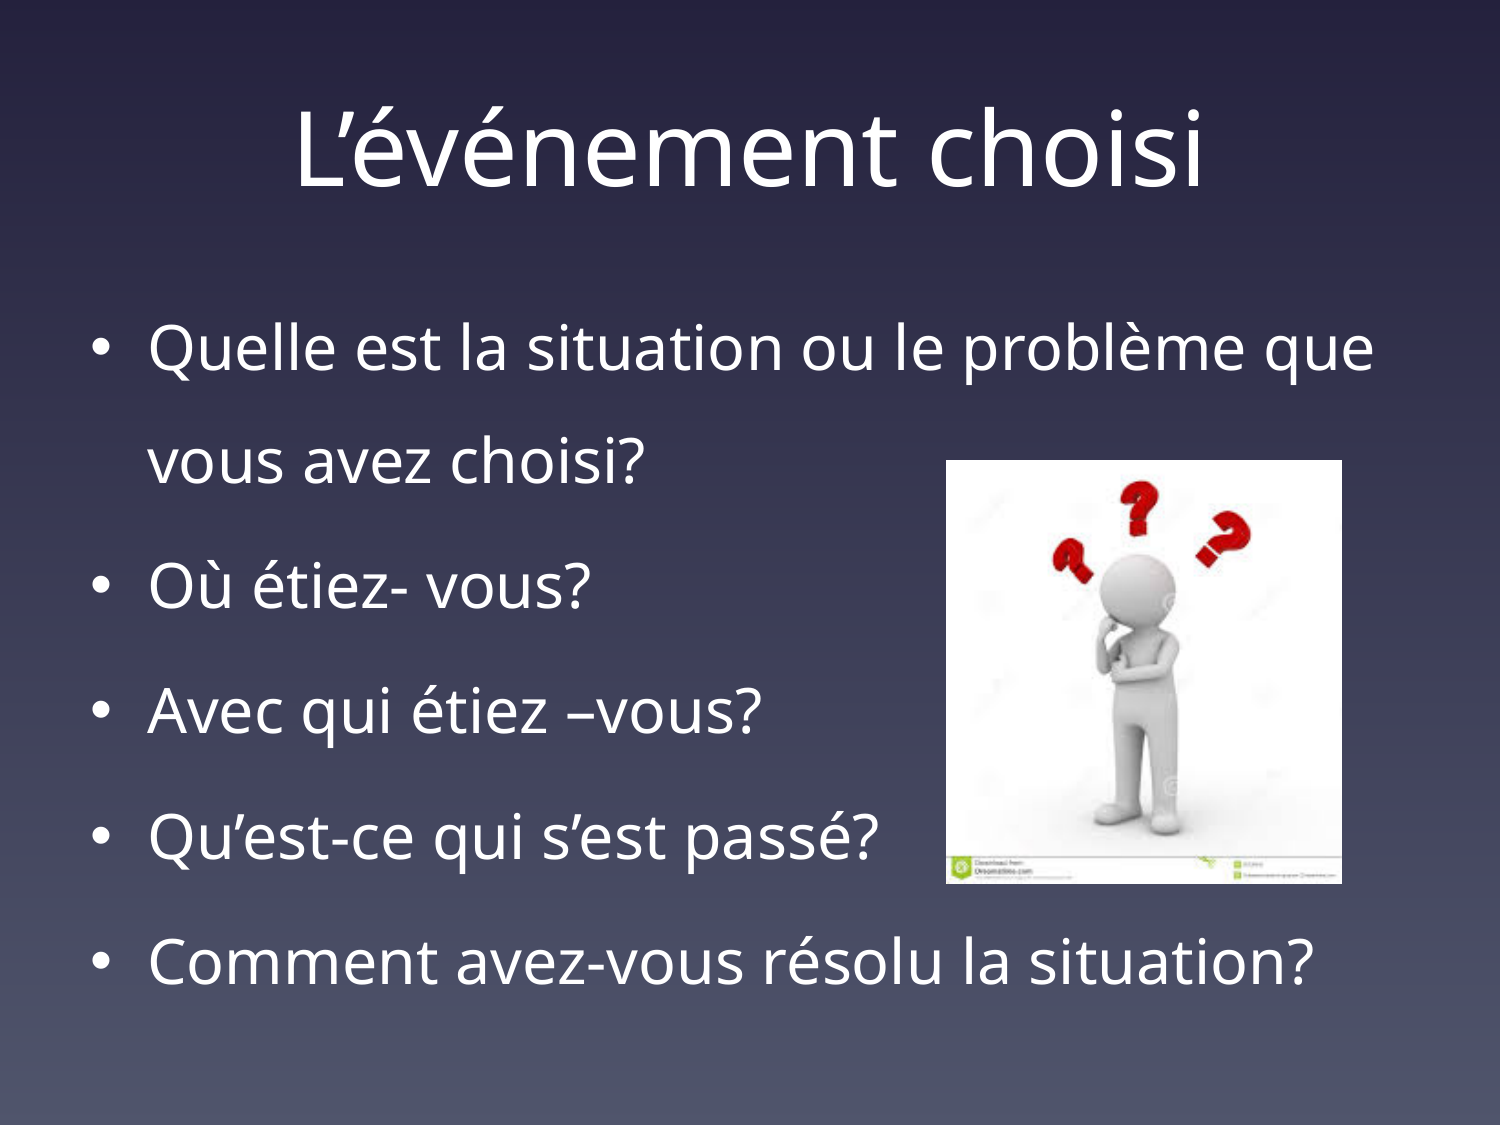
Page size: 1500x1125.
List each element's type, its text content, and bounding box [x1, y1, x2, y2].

list Quelle est la situation ou le problème que vous avez choisi? Où étiez- vous? Avec qui étiez –vous? Qu’est-ce qui s’est passé? Comment avez-vous résolu la situation? [75, 262, 1425, 1005]
title L’événement choisi [75, 75, 1425, 262]
picture [946, 460, 1342, 884]
